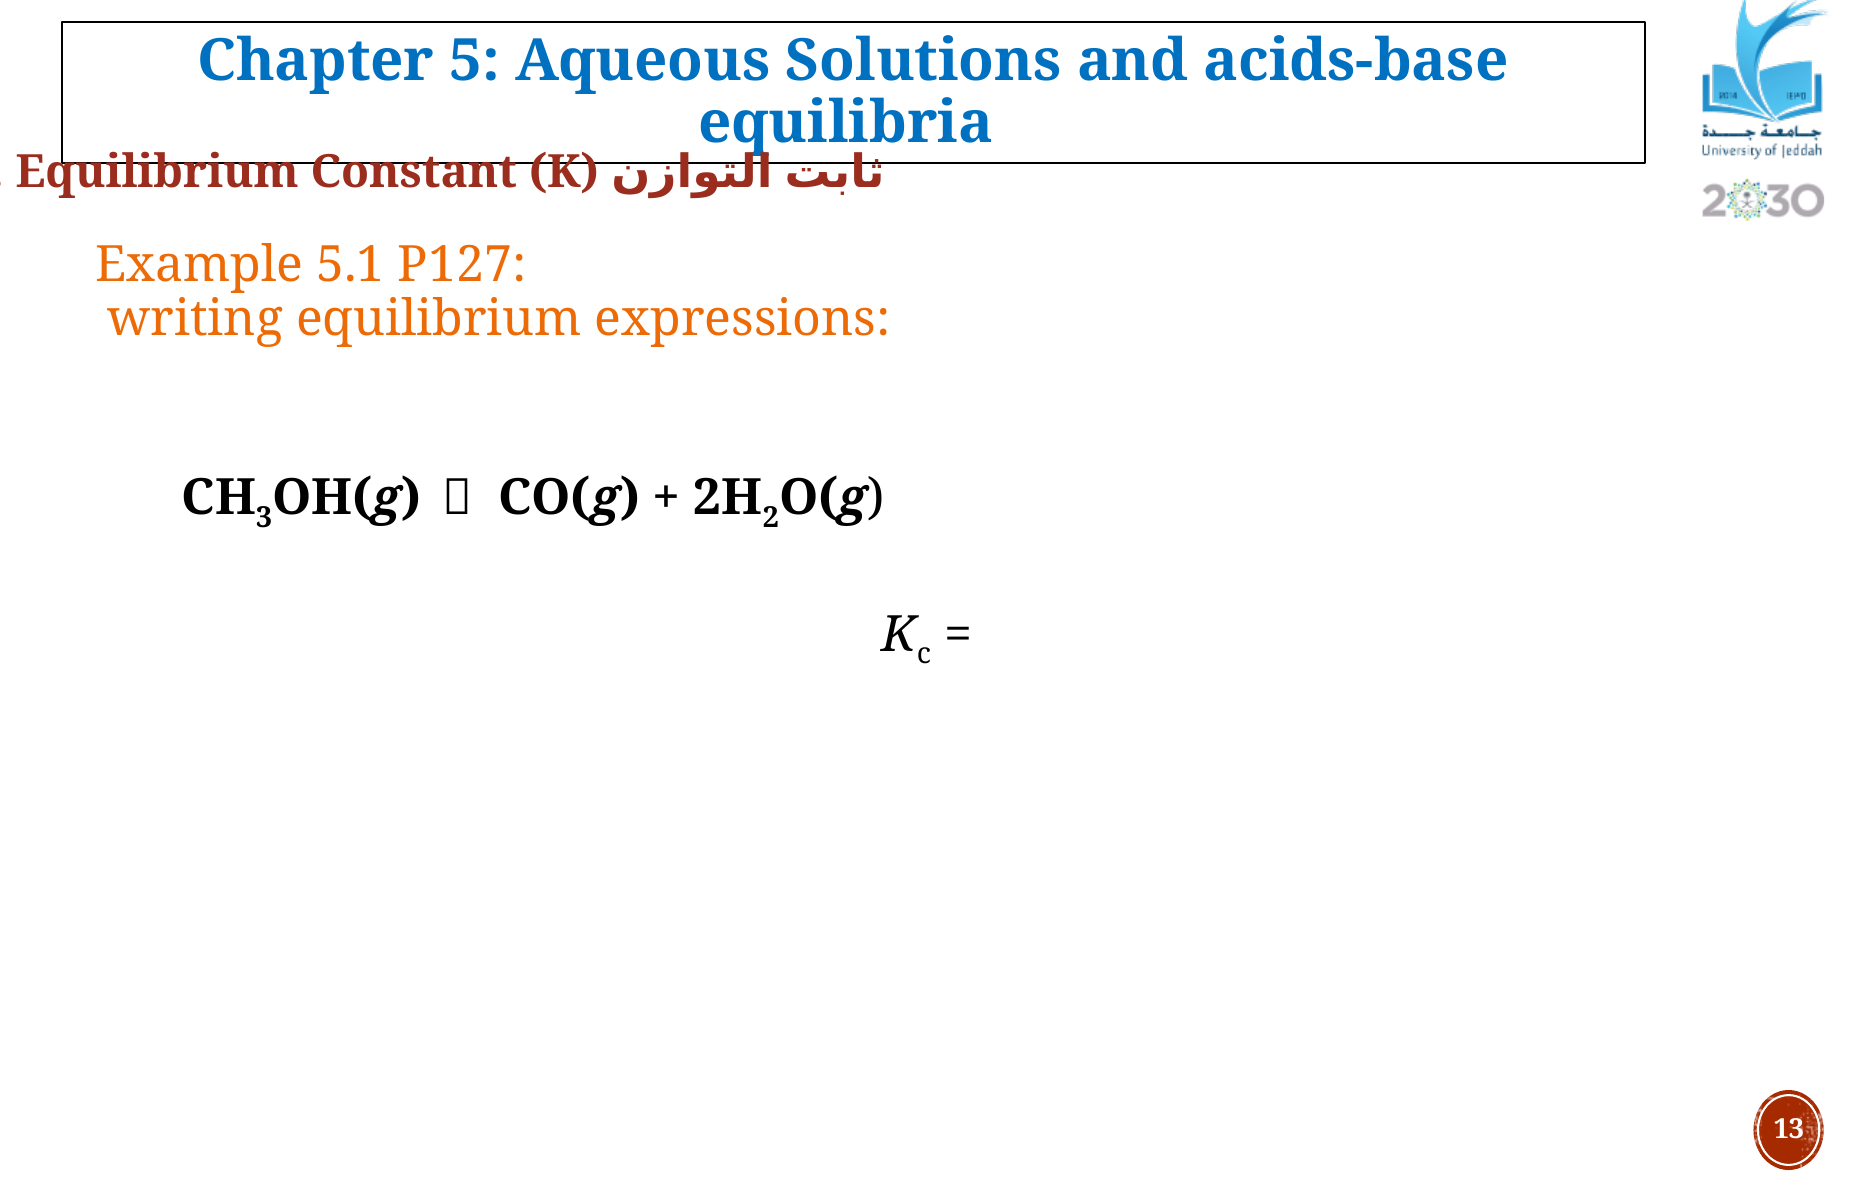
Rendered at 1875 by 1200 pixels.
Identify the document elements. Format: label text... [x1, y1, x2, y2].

text_box Chapter 5: Aqueous Solutions and acids-base equilibria [61, 21, 1646, 164]
text_box 5.2. Equilibrium Constant (K) ثابت التوازن [0, 134, 912, 205]
title Example 5.1 P127: writing equilibrium expressions: [14, 230, 1615, 446]
slide_number 13 [1739, 1097, 1838, 1162]
picture [1681, 0, 1846, 227]
